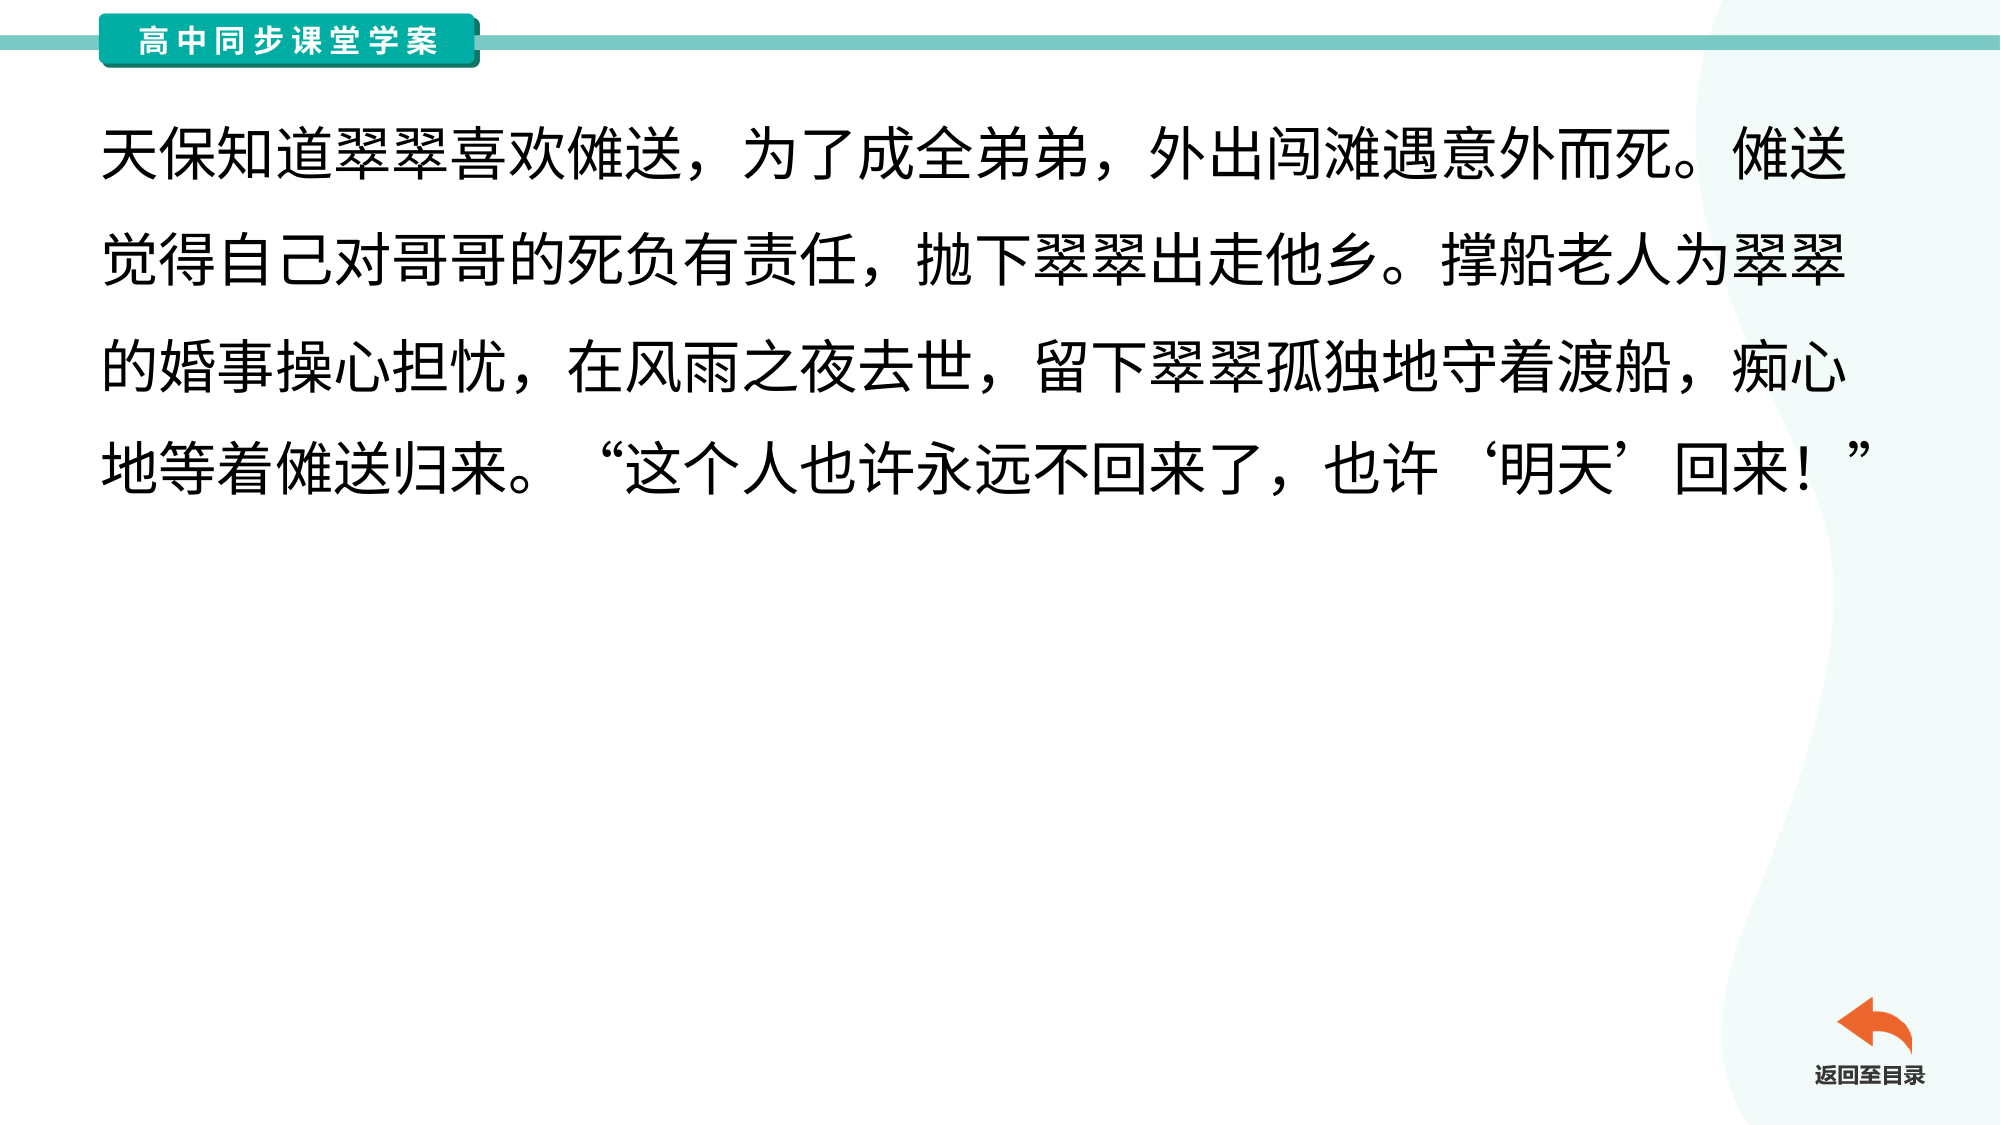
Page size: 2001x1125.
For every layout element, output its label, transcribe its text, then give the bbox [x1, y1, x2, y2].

picture [0, 0, 2000, 1125]
text_box 天保知道翠翠喜欢傩送，为了成全弟弟，外出闯滩遇意外而死。傩送 觉得自己对哥哥的死负有责任，抛下翠翠出走他乡。撑船老人为翠翠 的婚事操心担忧，在风雨之夜去世，留下翠翠孤独地守着渡船，痴心 地等着傩送归来。“这个人也许永远不回来了，也许‘明天’回来！”#1.1 [100, 76, 1899, 491]
